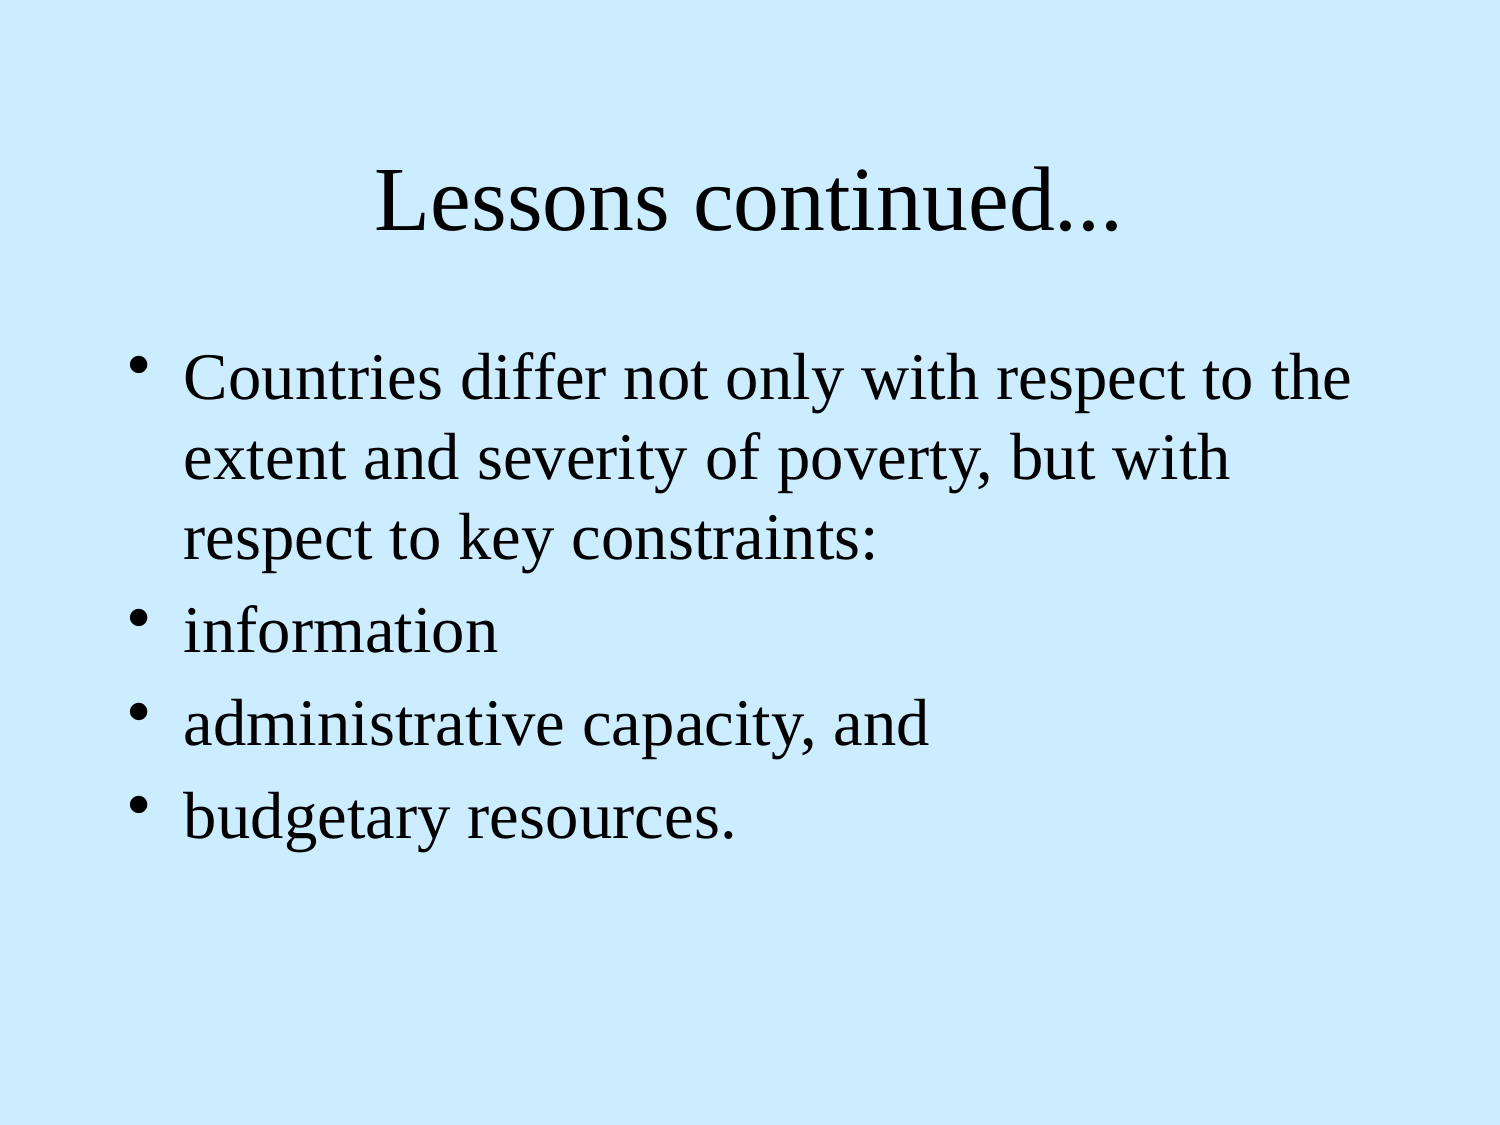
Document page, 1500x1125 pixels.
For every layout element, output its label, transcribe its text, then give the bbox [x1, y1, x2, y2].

title Lessons continued... [112, 99, 1388, 288]
list Countries differ not only with respect to the extent and severity of poverty, but with respect to key constraints: information administrative capacity, and budgetary resources. [112, 324, 1388, 1001]
